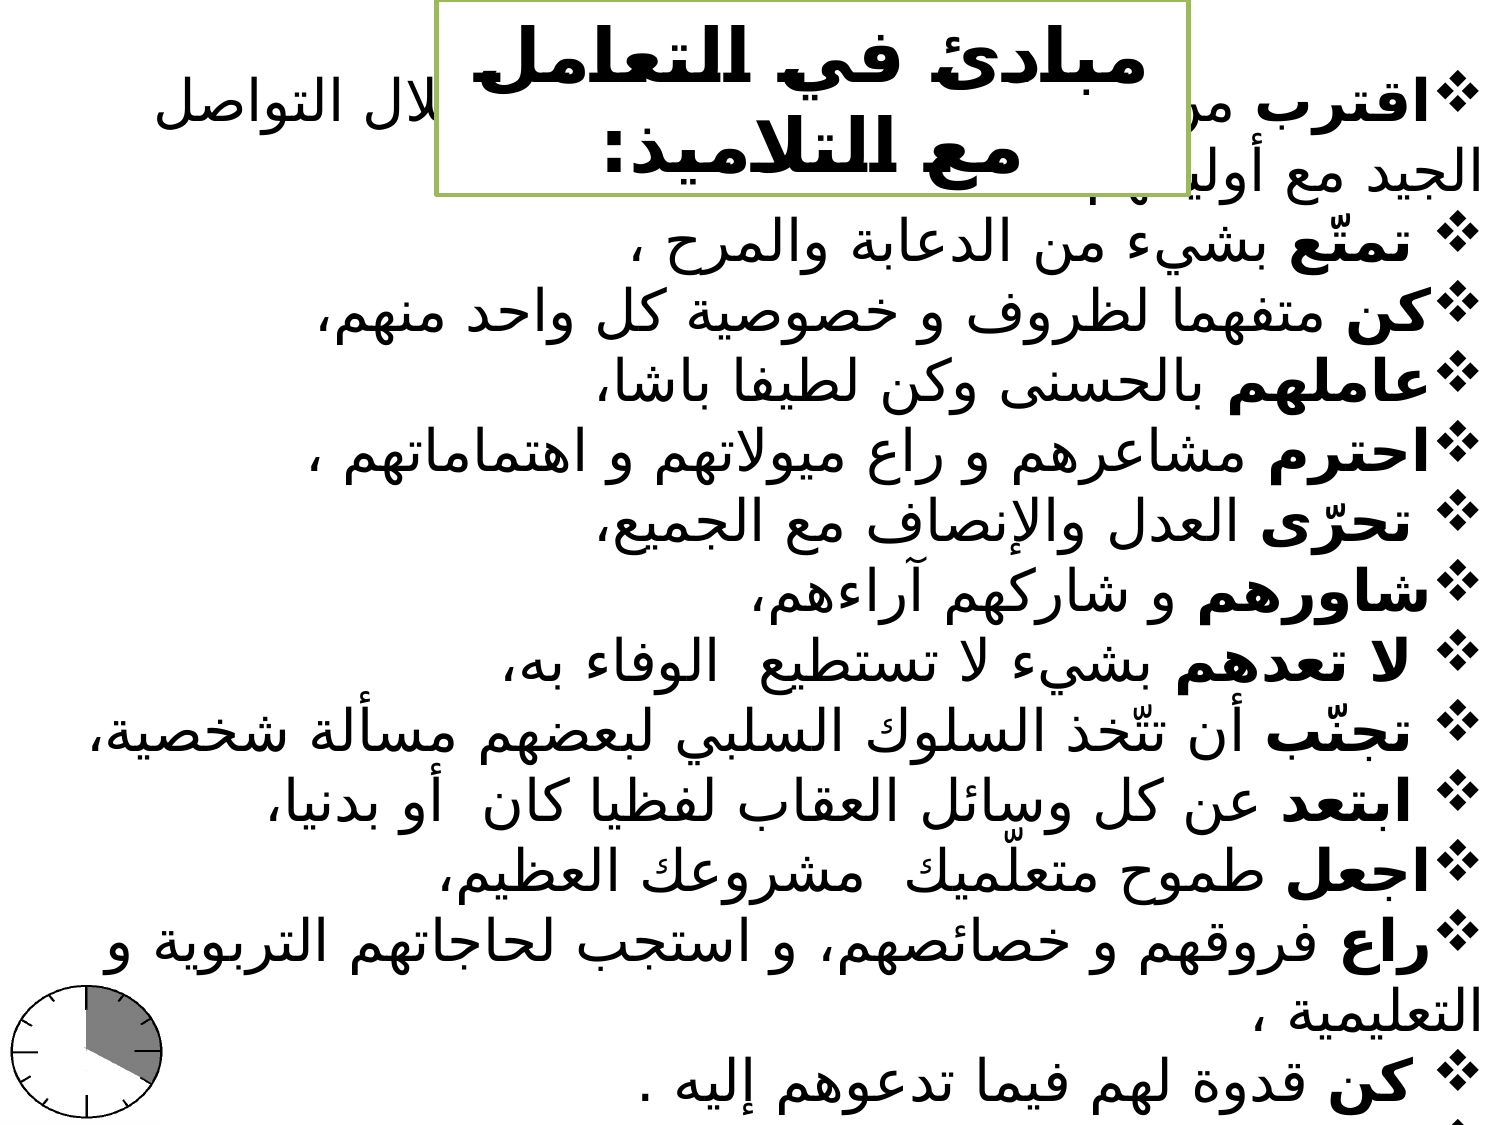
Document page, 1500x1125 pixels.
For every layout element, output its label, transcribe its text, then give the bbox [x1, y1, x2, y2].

picture [0, 978, 166, 1125]
text_box اقترب من متعلميك و تعرف عليهم من خلال التواصل الجيد مع أوليائهم، تمتّع بشيء من الدعابة والمرح ، كن متفهما لظروف و خصوصية كل واحد منهم، عاملهم بالحسنى وكن لطيفا باشا، احترم مشاعرهم و راع ميولاتهم و اهتماماتهم ، تحرّى العدل والإنصاف مع الجميع، شاورهم و شاركهم آراءهم، لا تعدهم بشيء لا تستطيع الوفاء به، تجنّب أن تتّخذ السلوك السلبي لبعضهم مسألة شخصية، ابتعد عن كل وسائل العقاب لفظيا كان أو بدنيا، اجعل طموح متعلّميك مشروعك العظيم، راع فروقهم و خصائصهم، و استجب لحاجاتهم التربوية و التعليمية ، كن قدوة لهم فيما تدعوهم إليه . .................... [30, 0, 1500, 1125]
text_box مبادئ في التعامل مع التلاميذ: [434, 0, 1191, 197]
